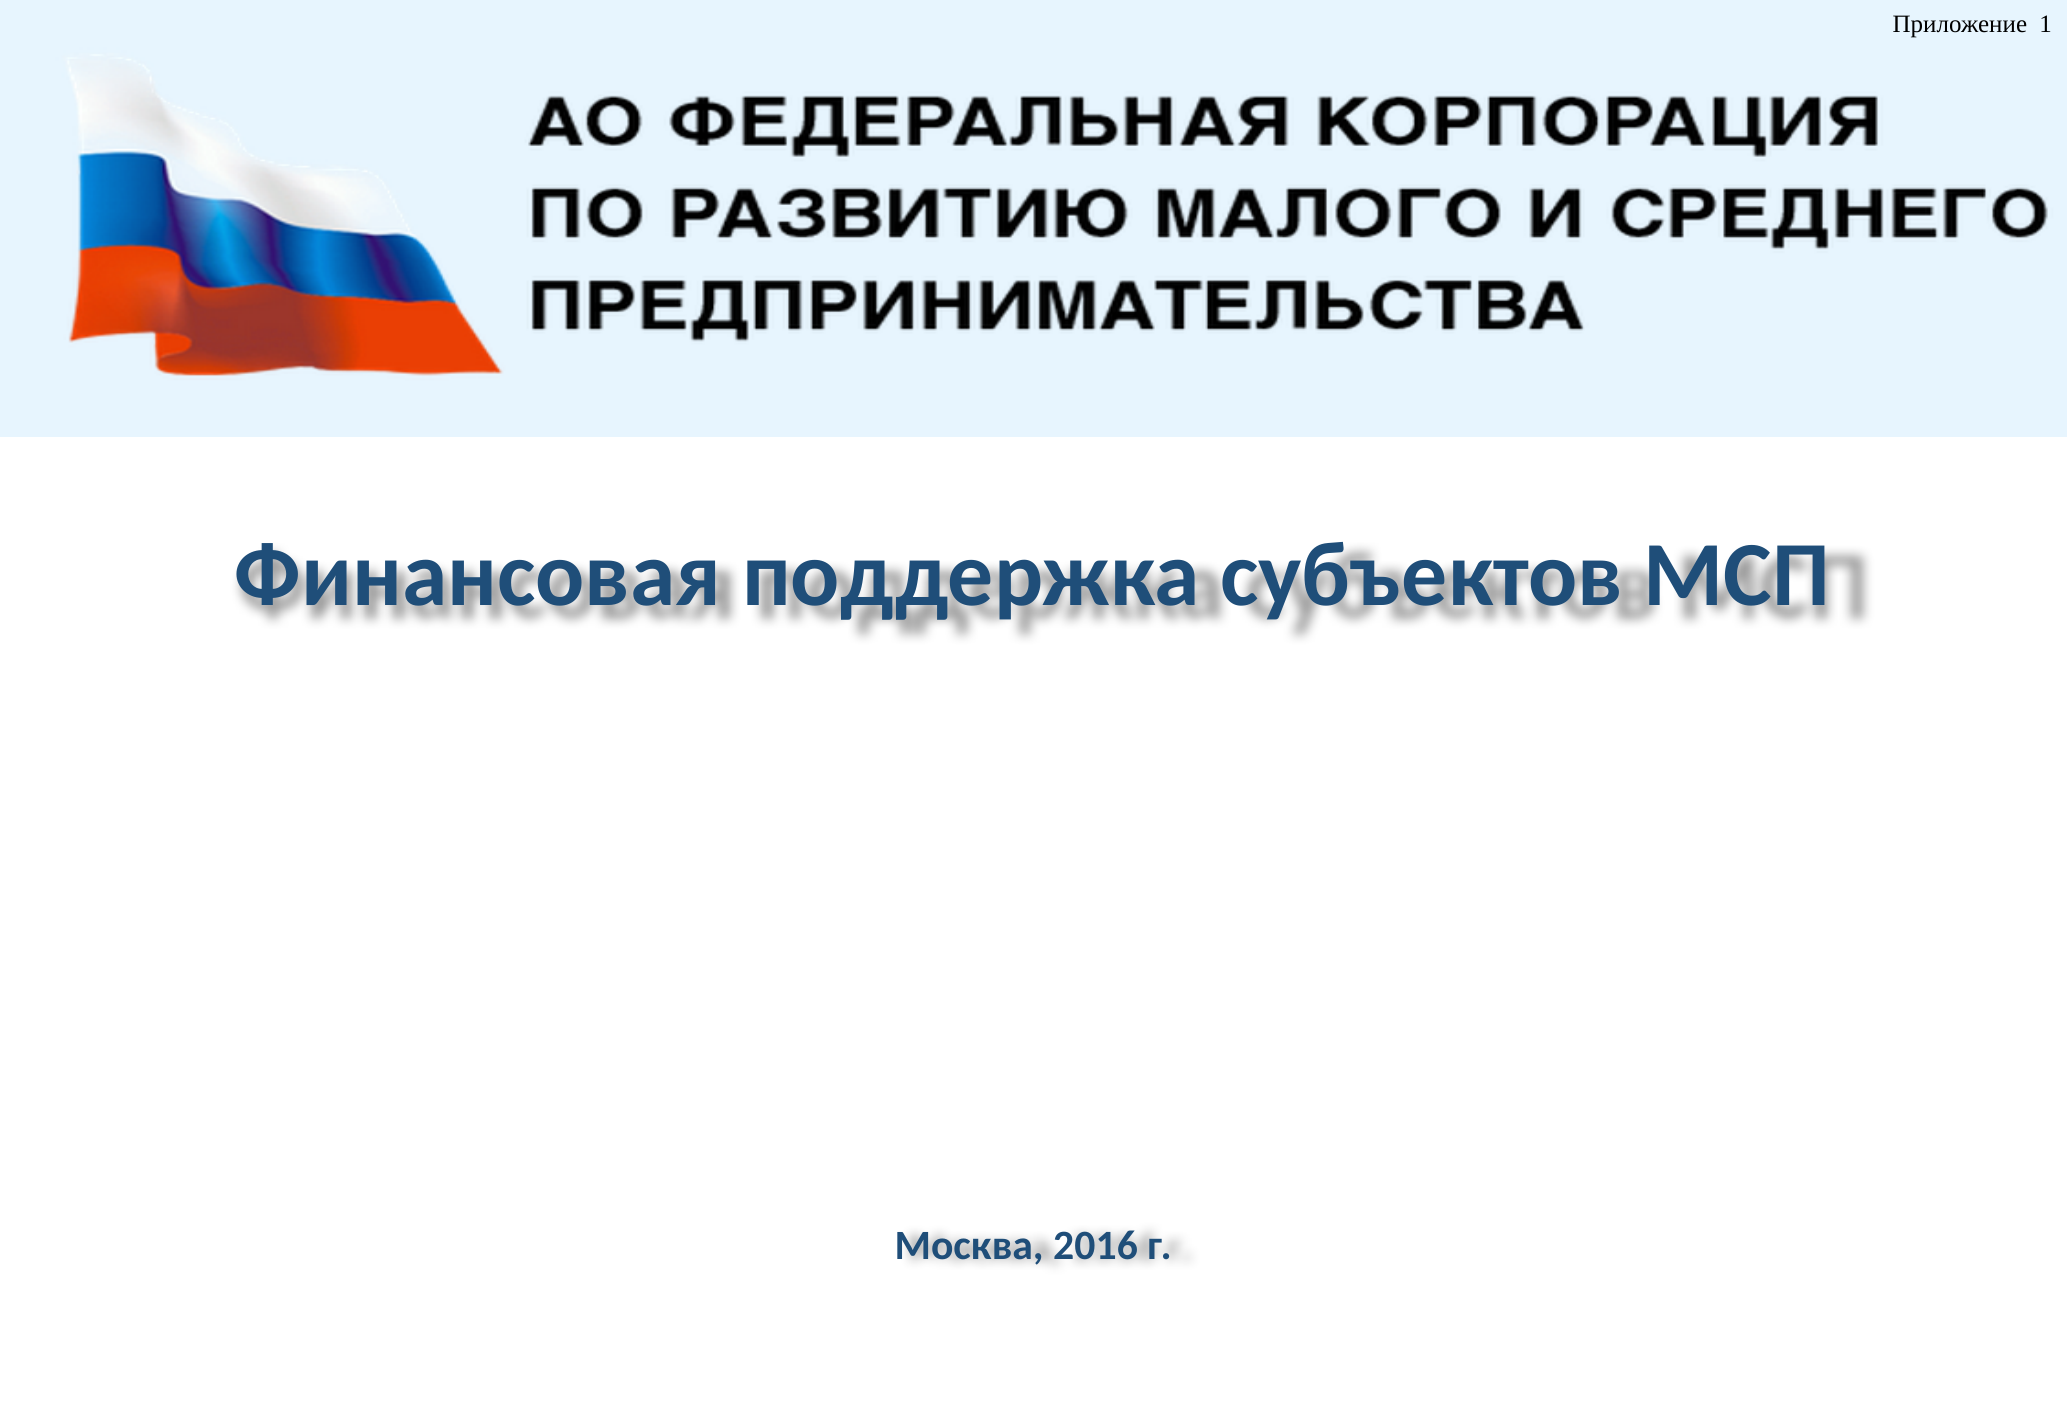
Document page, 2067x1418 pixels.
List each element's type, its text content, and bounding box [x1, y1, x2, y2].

title Финансовая поддержка субъектов МСП [213, 532, 1854, 886]
text_box Москва, 2016 г. [213, 1175, 1854, 1263]
text_box Приложение 1 [516, 0, 2067, 45]
picture [0, 0, 2067, 437]
